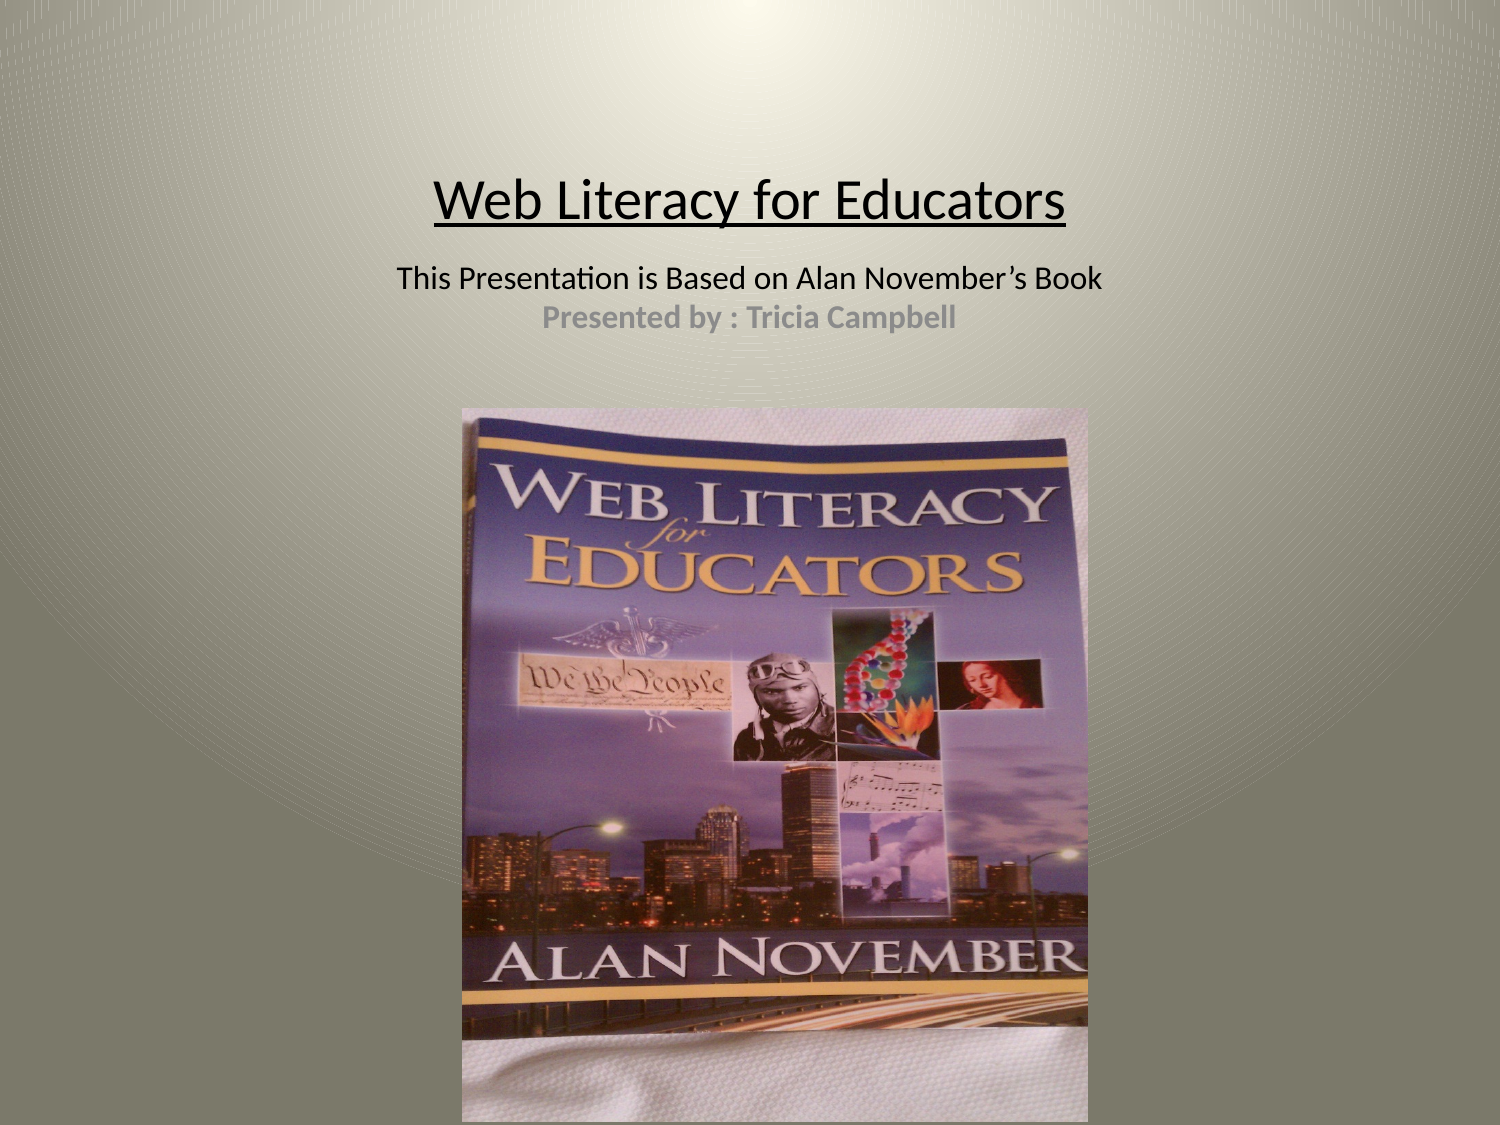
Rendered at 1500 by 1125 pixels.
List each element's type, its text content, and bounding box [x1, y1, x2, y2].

picture [462, 408, 1088, 1122]
title Web Literacy for Educators This Presentation is Based on Alan November’s Book [112, 62, 1388, 400]
subtitle Presented by : Tricia Campbell [225, 287, 1275, 925]
